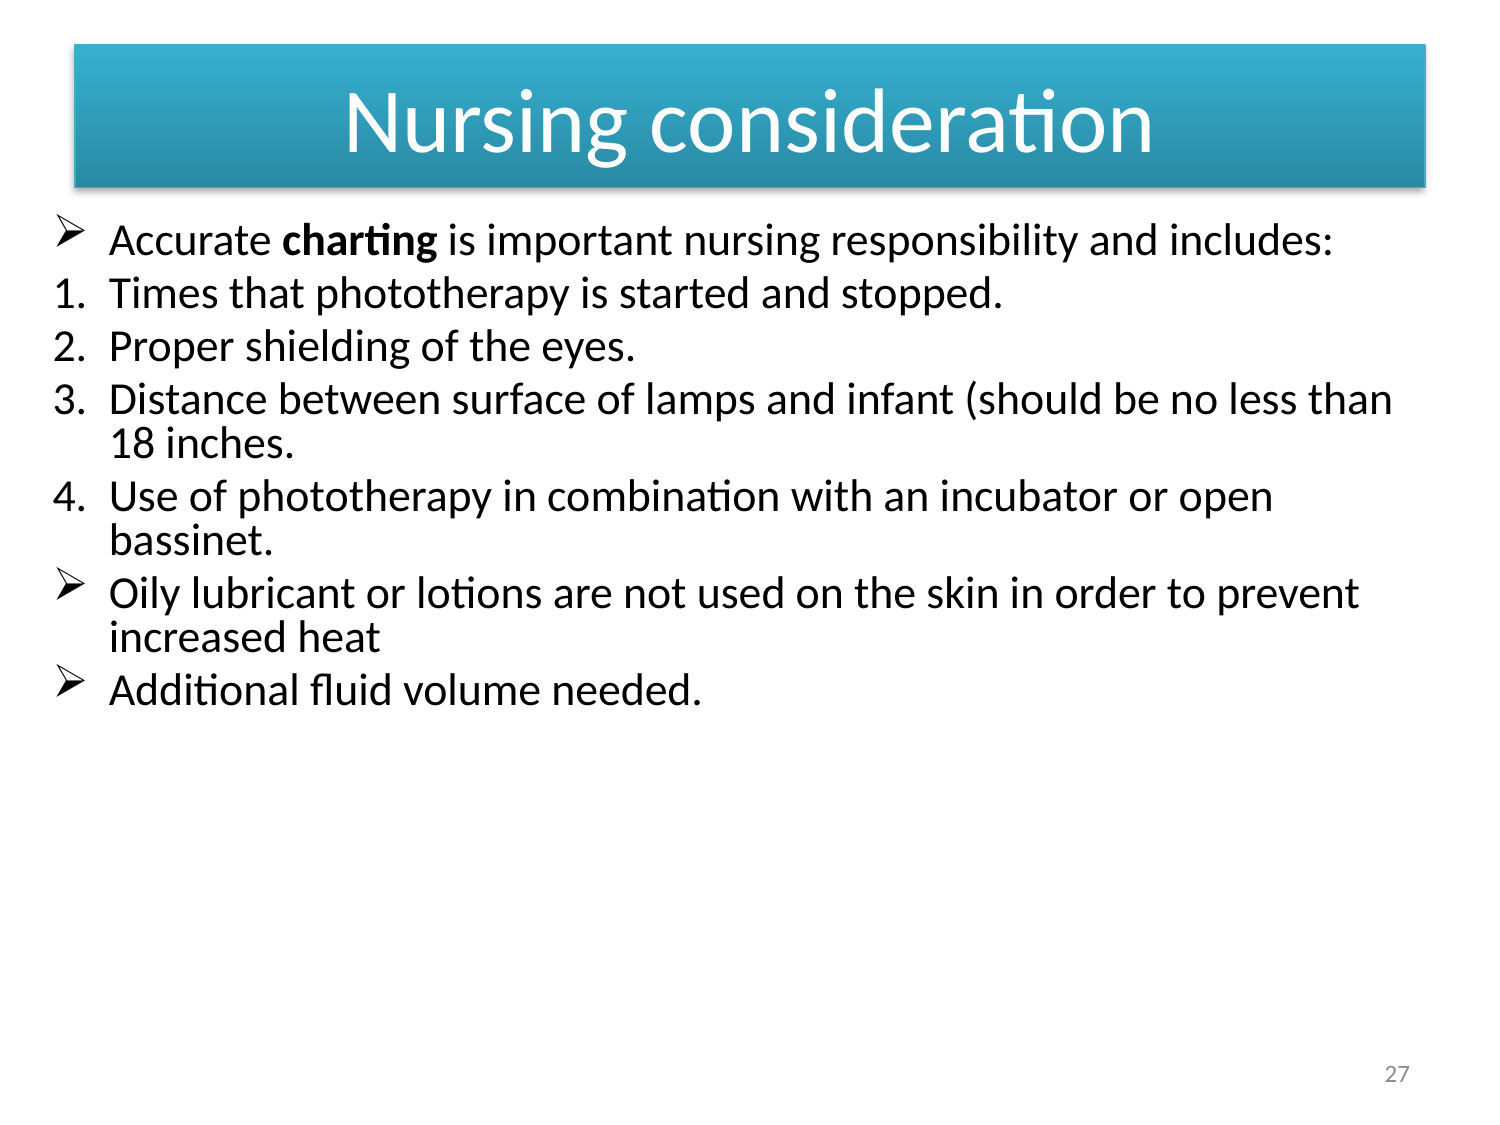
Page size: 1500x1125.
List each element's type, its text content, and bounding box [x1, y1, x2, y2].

title Nursing consideration [74, 44, 1426, 188]
list Accurate charting is important nursing responsibility and includes: Times that phototherapy is started and stopped. Proper shielding of the eyes. Distance between surface of lamps and infant (should be no less than 18 inches. Use of phototherapy in combination with an incubator or open bassinet. Oily lubricant or lotions are not used on the skin in order to prevent increased heat Additional fluid volume needed. [37, 212, 1450, 1125]
slide_number 27 [1074, 1042, 1425, 1103]
